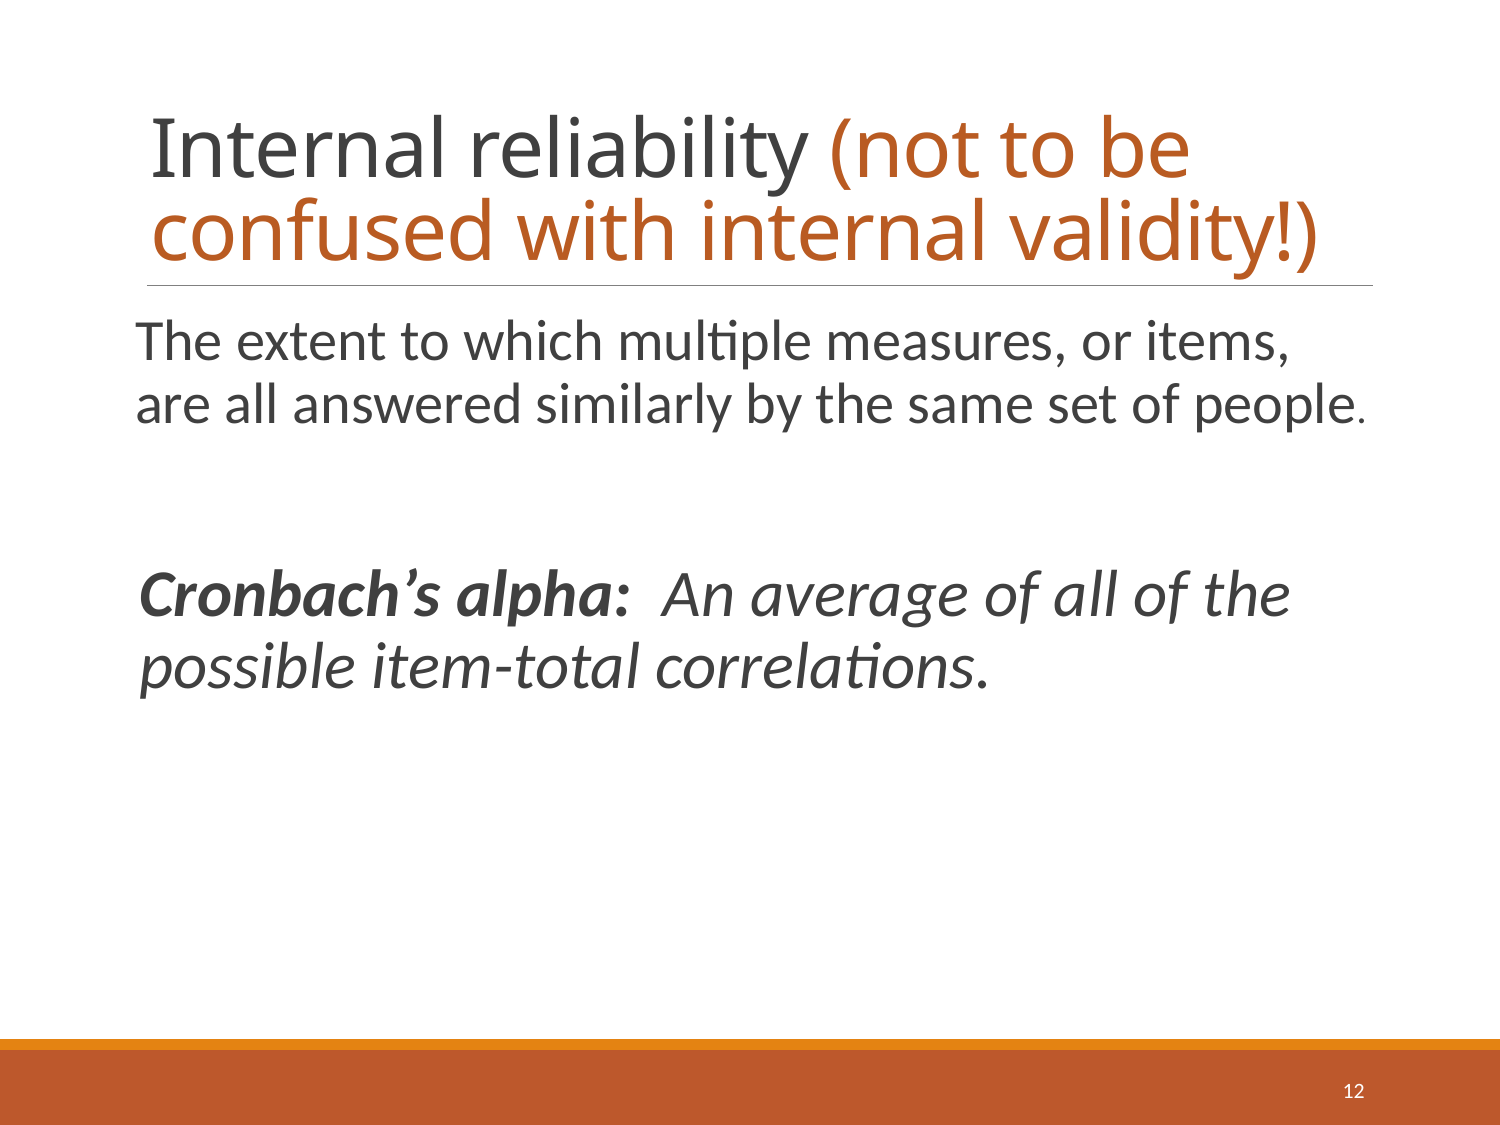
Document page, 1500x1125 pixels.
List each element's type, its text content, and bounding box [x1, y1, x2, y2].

title Internal reliability (not to be confused with internal validity!) [135, 47, 1373, 285]
list The extent to which multiple measures, or items, are all answered similarly by the same set of people. Cronbach’s alpha: An average of all of the possible item-total correlations. [135, 302, 1373, 963]
slide_number 12 [1218, 1059, 1380, 1120]
